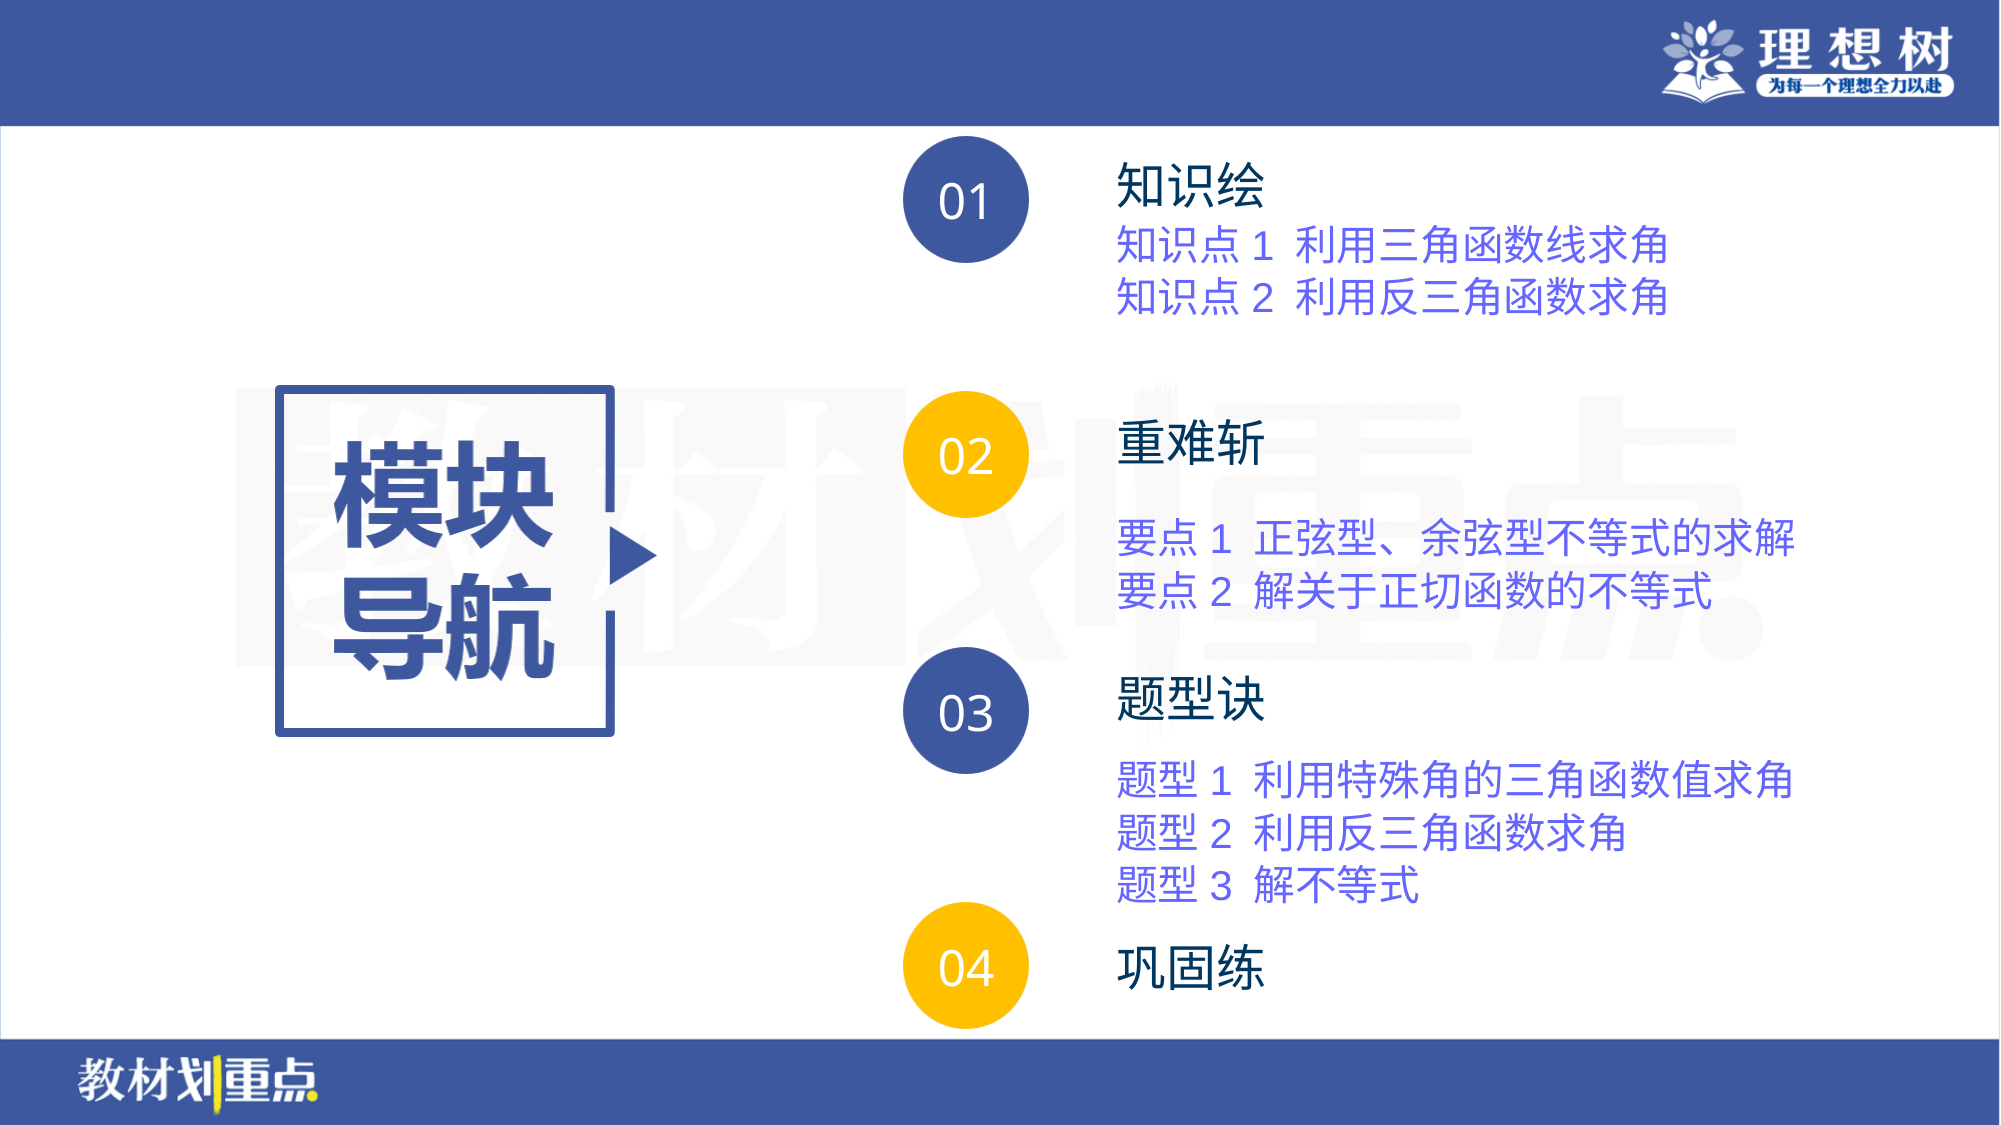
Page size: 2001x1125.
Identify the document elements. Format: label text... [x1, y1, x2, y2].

text_box 题型1 利用特殊角的三角函数值求角 [1116, 754, 2000, 801]
text_box 知识点2 利用反三角函数求角 [1116, 271, 2000, 318]
text_box 题型2 利用反三角函数求角 [1116, 807, 2000, 855]
text_box 题型3 解不等式 [1116, 859, 2000, 907]
text_box 要点1 正弦型、余弦型不等式的求解 [1116, 512, 2000, 560]
text_box 知识点1 利用三角函数线求角 [1116, 218, 2000, 266]
text_box 要点2 解关于正切函数的不等式 [1116, 565, 2000, 612]
picture [0, 0, 2000, 1125]
